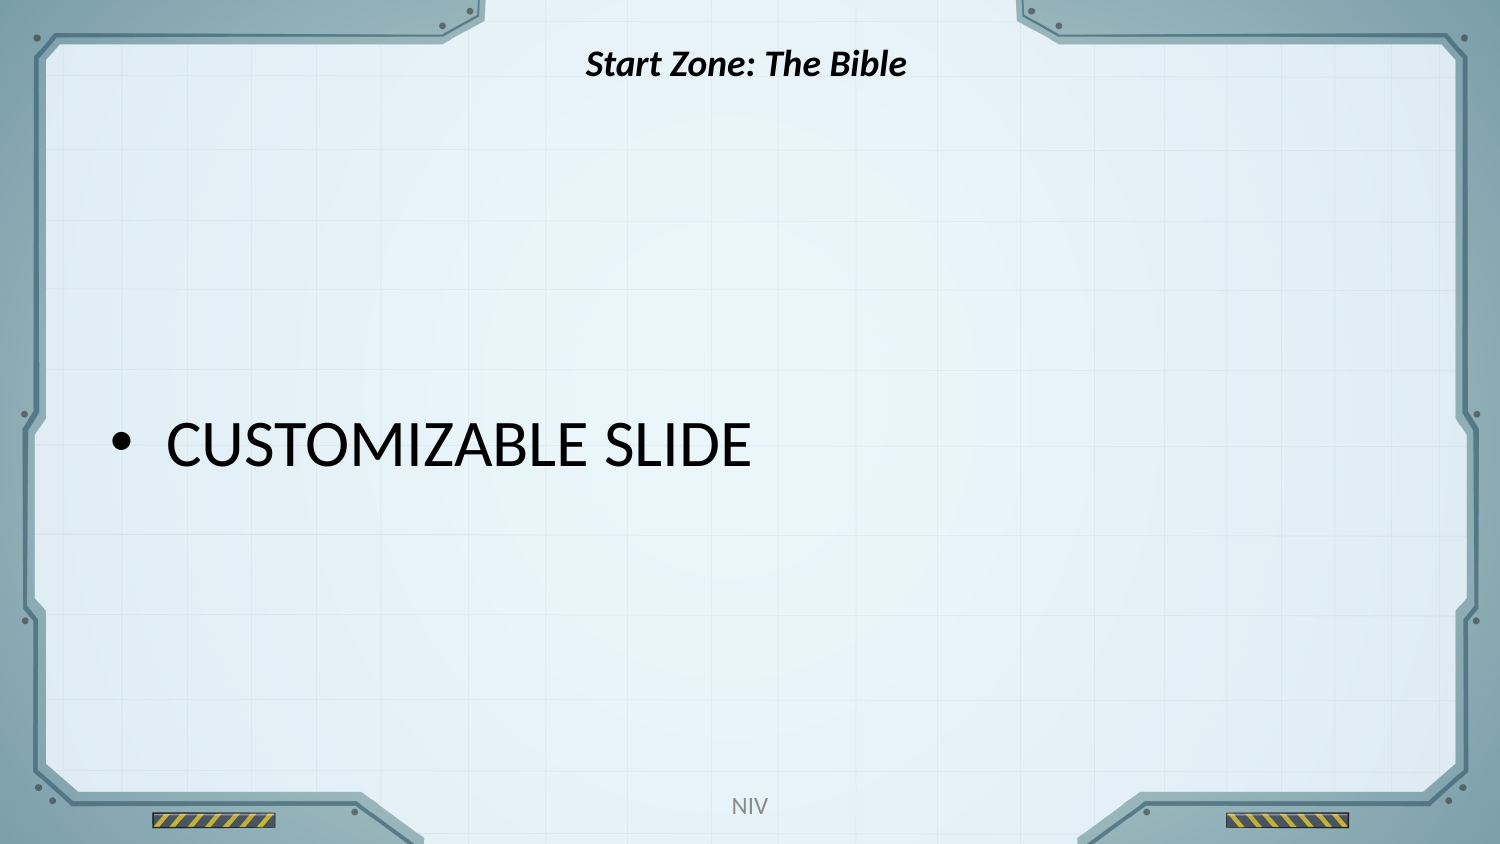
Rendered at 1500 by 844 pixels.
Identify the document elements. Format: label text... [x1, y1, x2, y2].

picture [0, 0, 1500, 844]
text_box Start Zone: The Bible [502, 31, 992, 91]
list CUSTOMIZABLE SLIDE [94, 121, 1400, 759]
footer NIV [512, 782, 988, 828]
